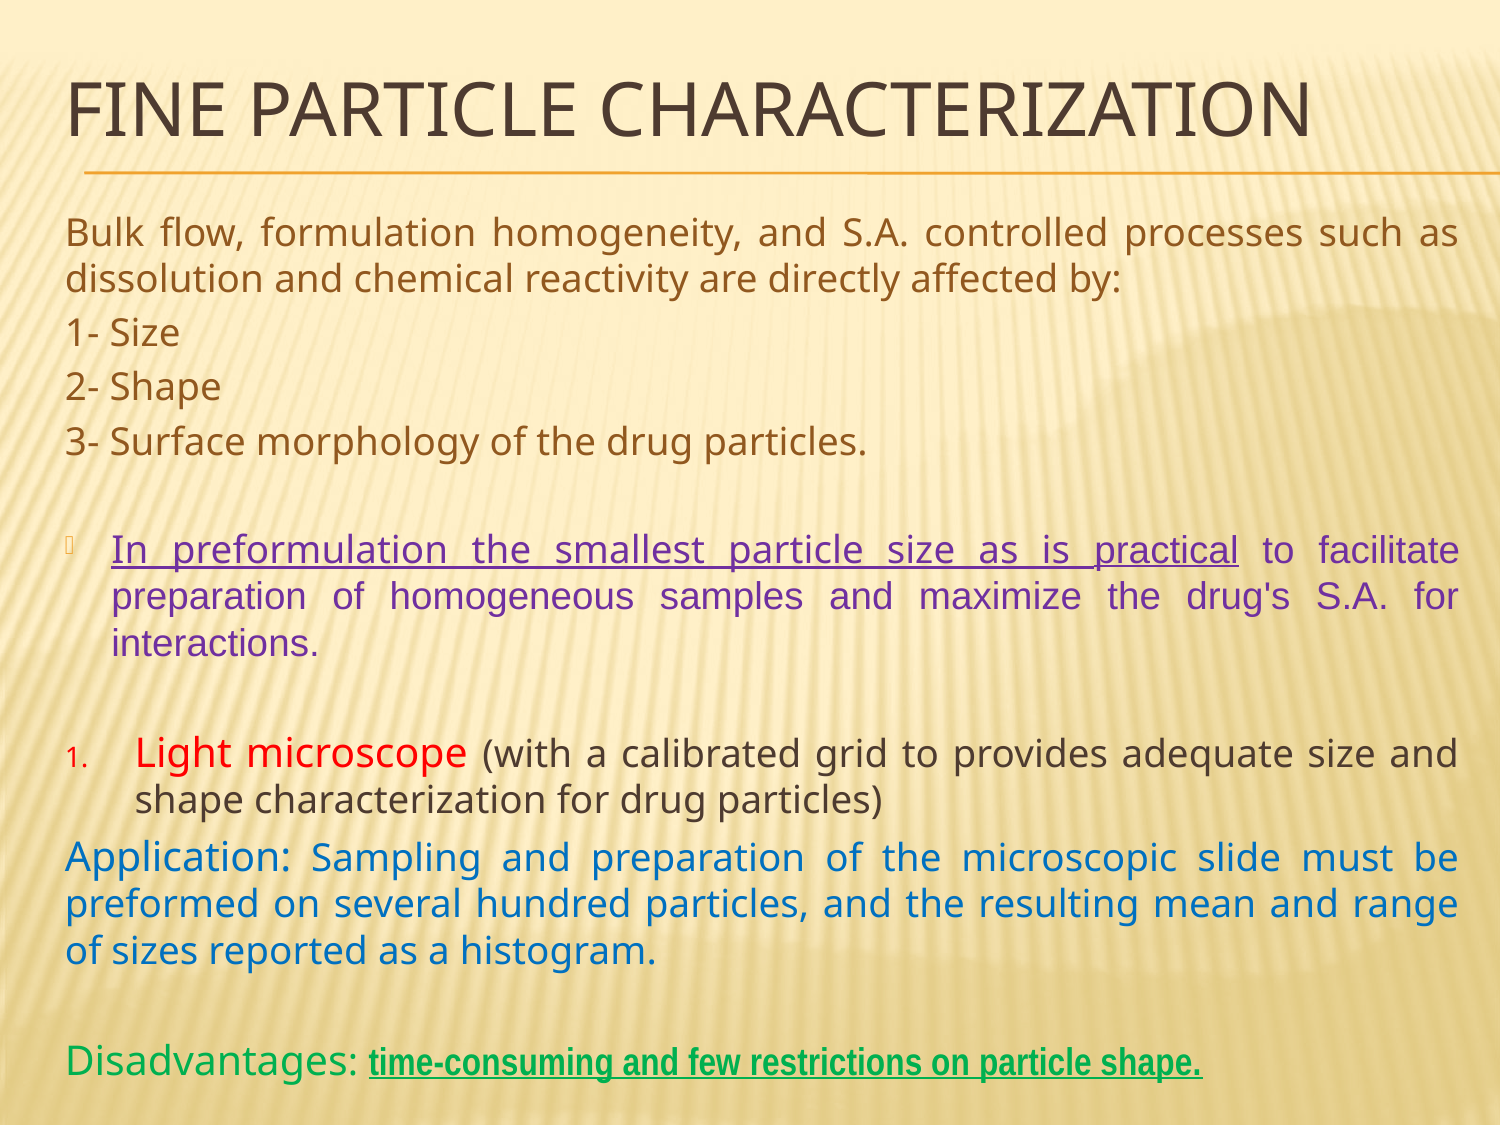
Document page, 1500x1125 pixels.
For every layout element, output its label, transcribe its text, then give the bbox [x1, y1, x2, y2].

title Fine Particle Characterization [50, 37, 1475, 175]
list Bulk flow, formulation homogeneity, and S.A. controlled processes such as dissolution and chemical reactivity are directly affected by: 1- Size 2- Shape 3- Surface morphology of the drug particles. In preformulation the smallest particle size as is practical to facilitate preparation of homogeneous samples and maximize the drug's S.A. for interactions. Light microscope (with a calibrated grid to provides adequate size and shape characterization for drug particles) Application: Sampling and preparation of the microscopic slide must be preformed on several hundred particles, and the resulting mean and range of sizes reported as a histogram. Disadvantages: time-consuming and few restrictions on particle shape. [50, 200, 1475, 1100]
